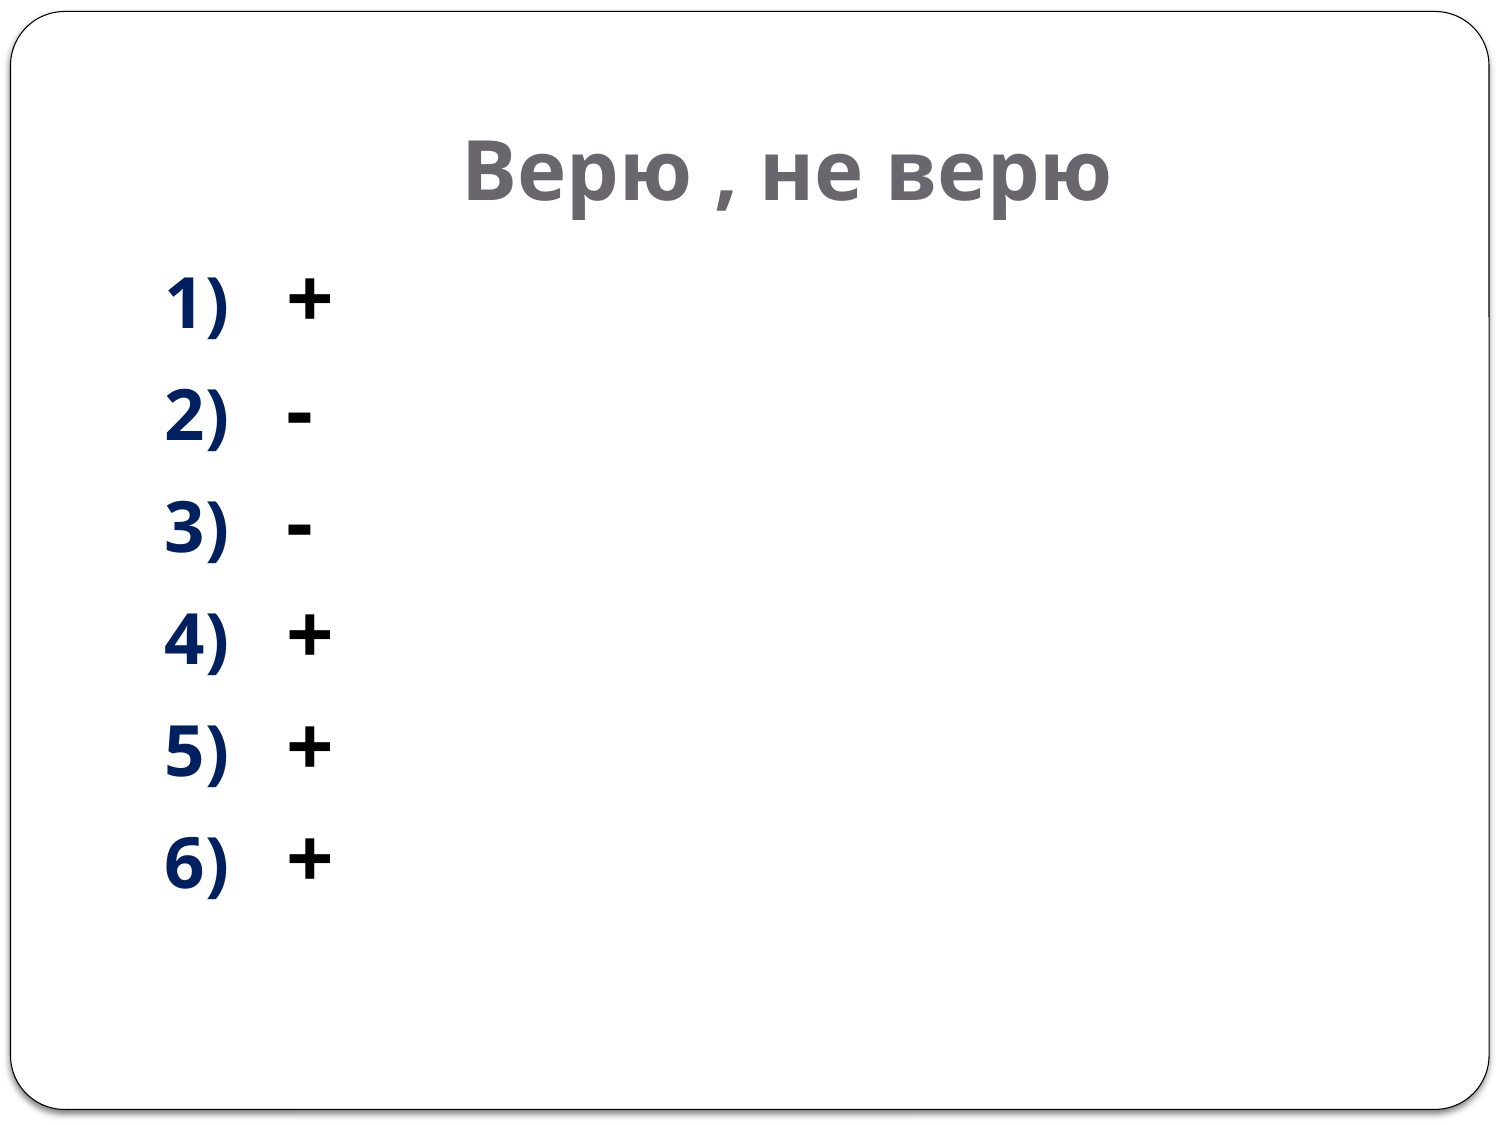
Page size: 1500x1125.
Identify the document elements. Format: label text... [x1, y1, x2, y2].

list + - - + + + [150, 237, 1425, 988]
title Верю , не верю [150, 45, 1425, 233]
